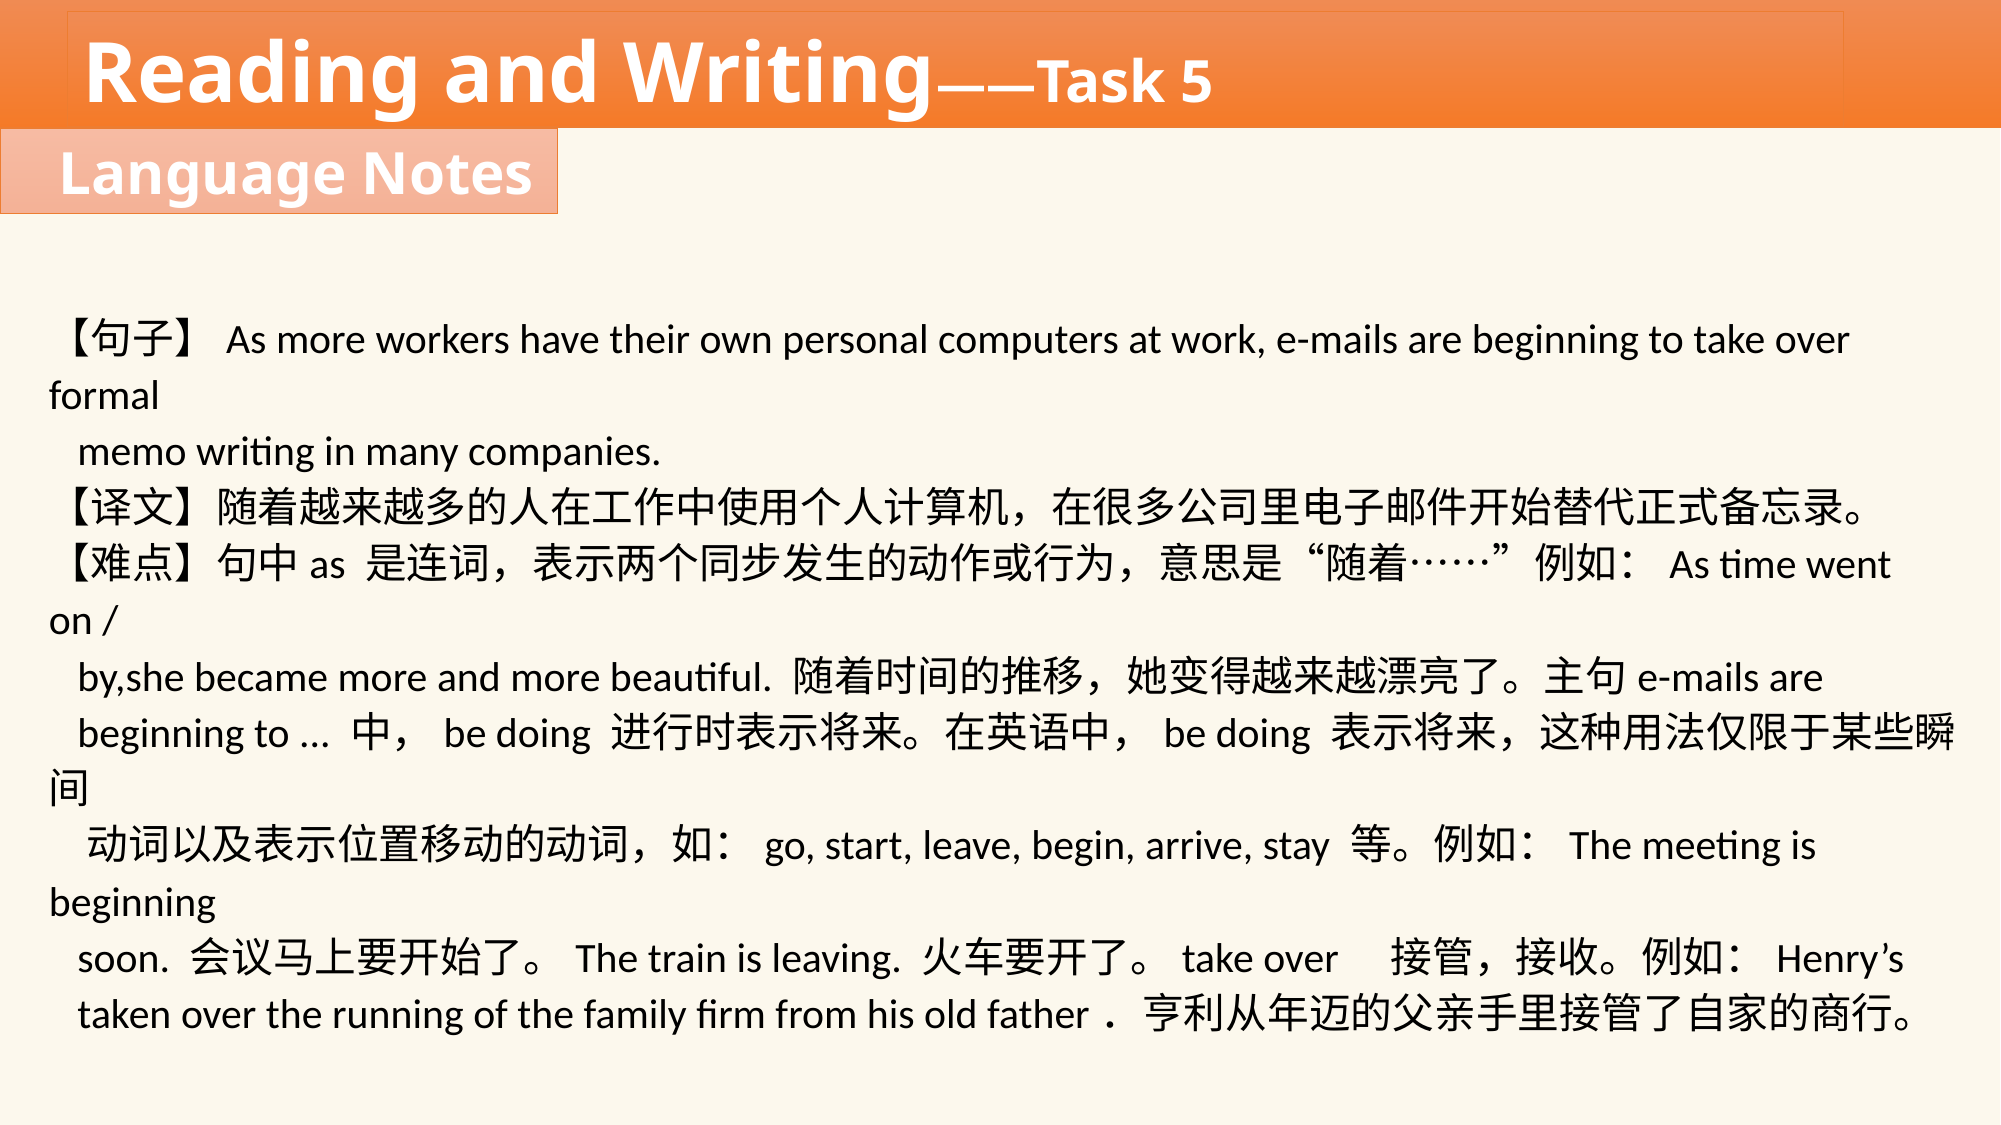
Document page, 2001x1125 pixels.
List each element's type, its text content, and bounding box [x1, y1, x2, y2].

text_box 【句子】As more workers have their own personal computers at work, e-mails are beginning to take over formal memo writing in many companies. 【译文】随着越来越多的人在工作中使用个人计算机，在很多公司里电子邮件开始替代正式备忘录。 【难点】句中as 是连词，表示两个同步发生的动作或行为，意思是“随着……”例如：As time went on / by,she became more and more beautiful. 随着时间的推移，她变得越来越漂亮了。主句e-mails are beginning to ... 中，be doing 进行时表示将来。在英语中，be doing 表示将来，这种用法仅限于某些瞬间 动词以及表示位置移动的动词，如：go, start, leave, begin, arrive, stay 等。例如：The meeting is beginning soon. 会议马上要开始了。The train is leaving. 火车要开了。take over 接管，接收。例如：Henry’s taken over the running of the family firm from his old father．亨利从年迈的父亲手里接管了自家的商行。 [34, 297, 1973, 1045]
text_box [0, 0, 2000, 128]
text_box Language Notes [0, 128, 558, 214]
